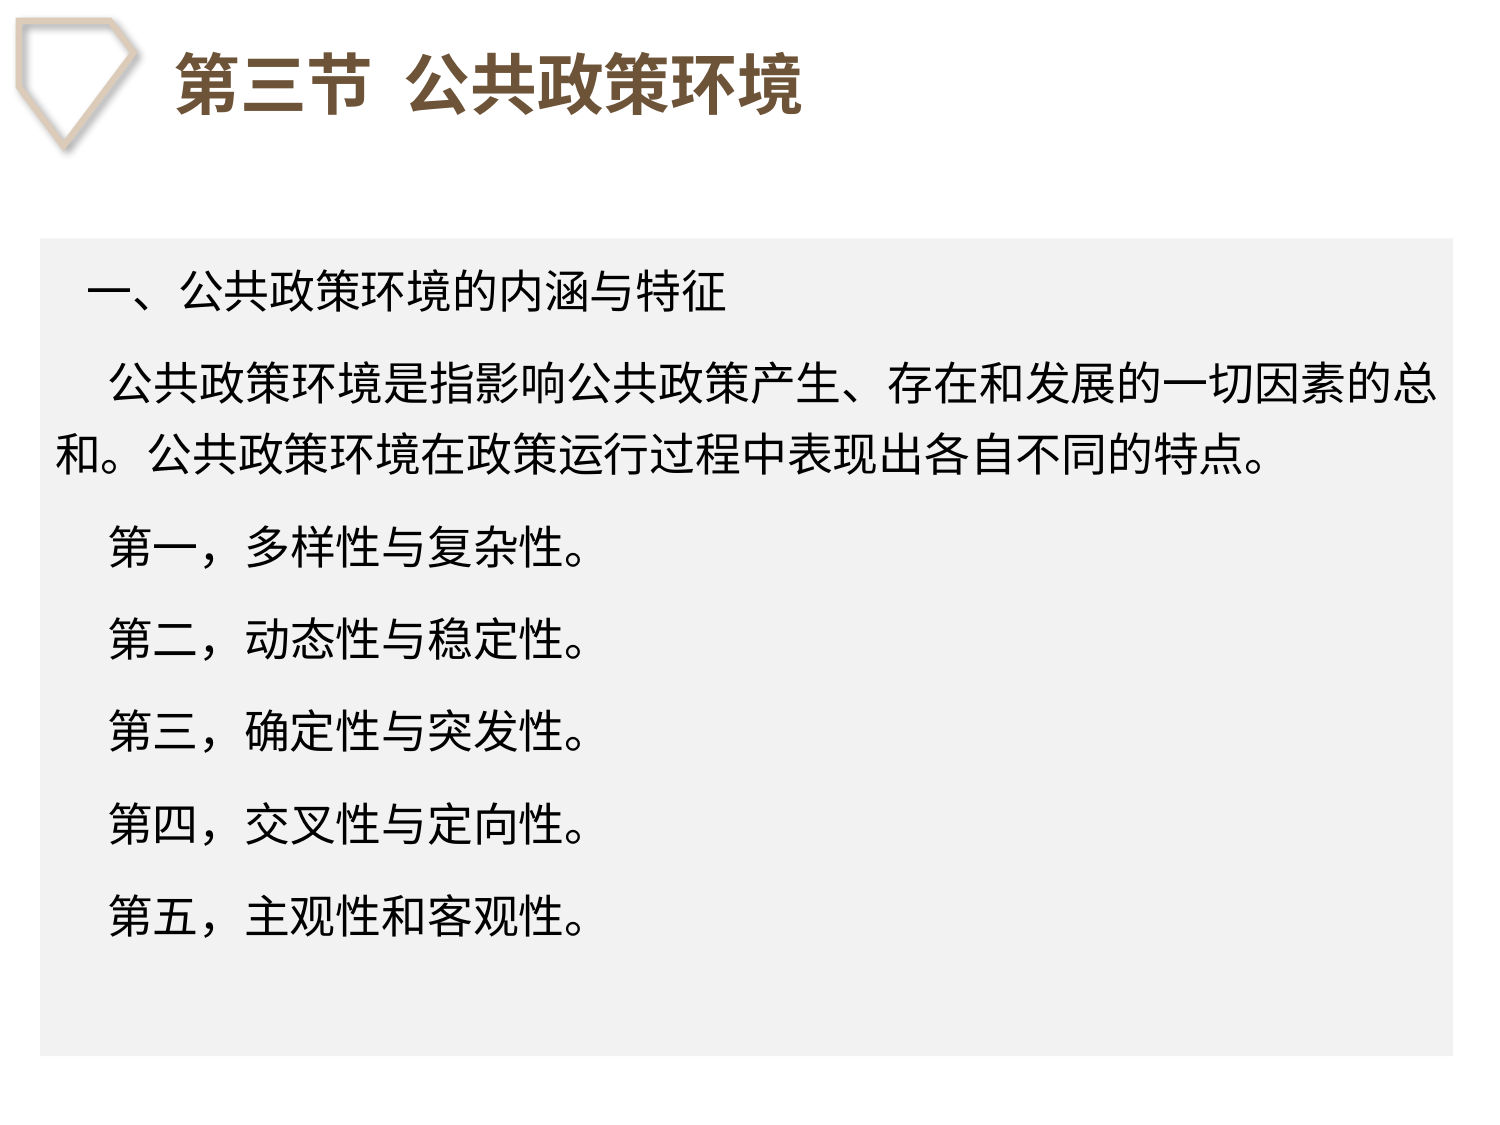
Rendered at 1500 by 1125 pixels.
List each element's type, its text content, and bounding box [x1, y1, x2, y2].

title 第三节 公共政策环境 [158, 18, 1456, 159]
list 一、公共政策环境的内涵与特征 公共政策环境是指影响公共政策产生、存在和发展的一切因素的总和。公共政策环境在政策运行过程中表现出各自不同的特点。 第一，多样性与复杂性。 第二，动态性与稳定性。 第三，确定性与突发性。 第四，交叉性与定向性。 第五，主观性和客观性。 [40, 238, 1454, 1057]
